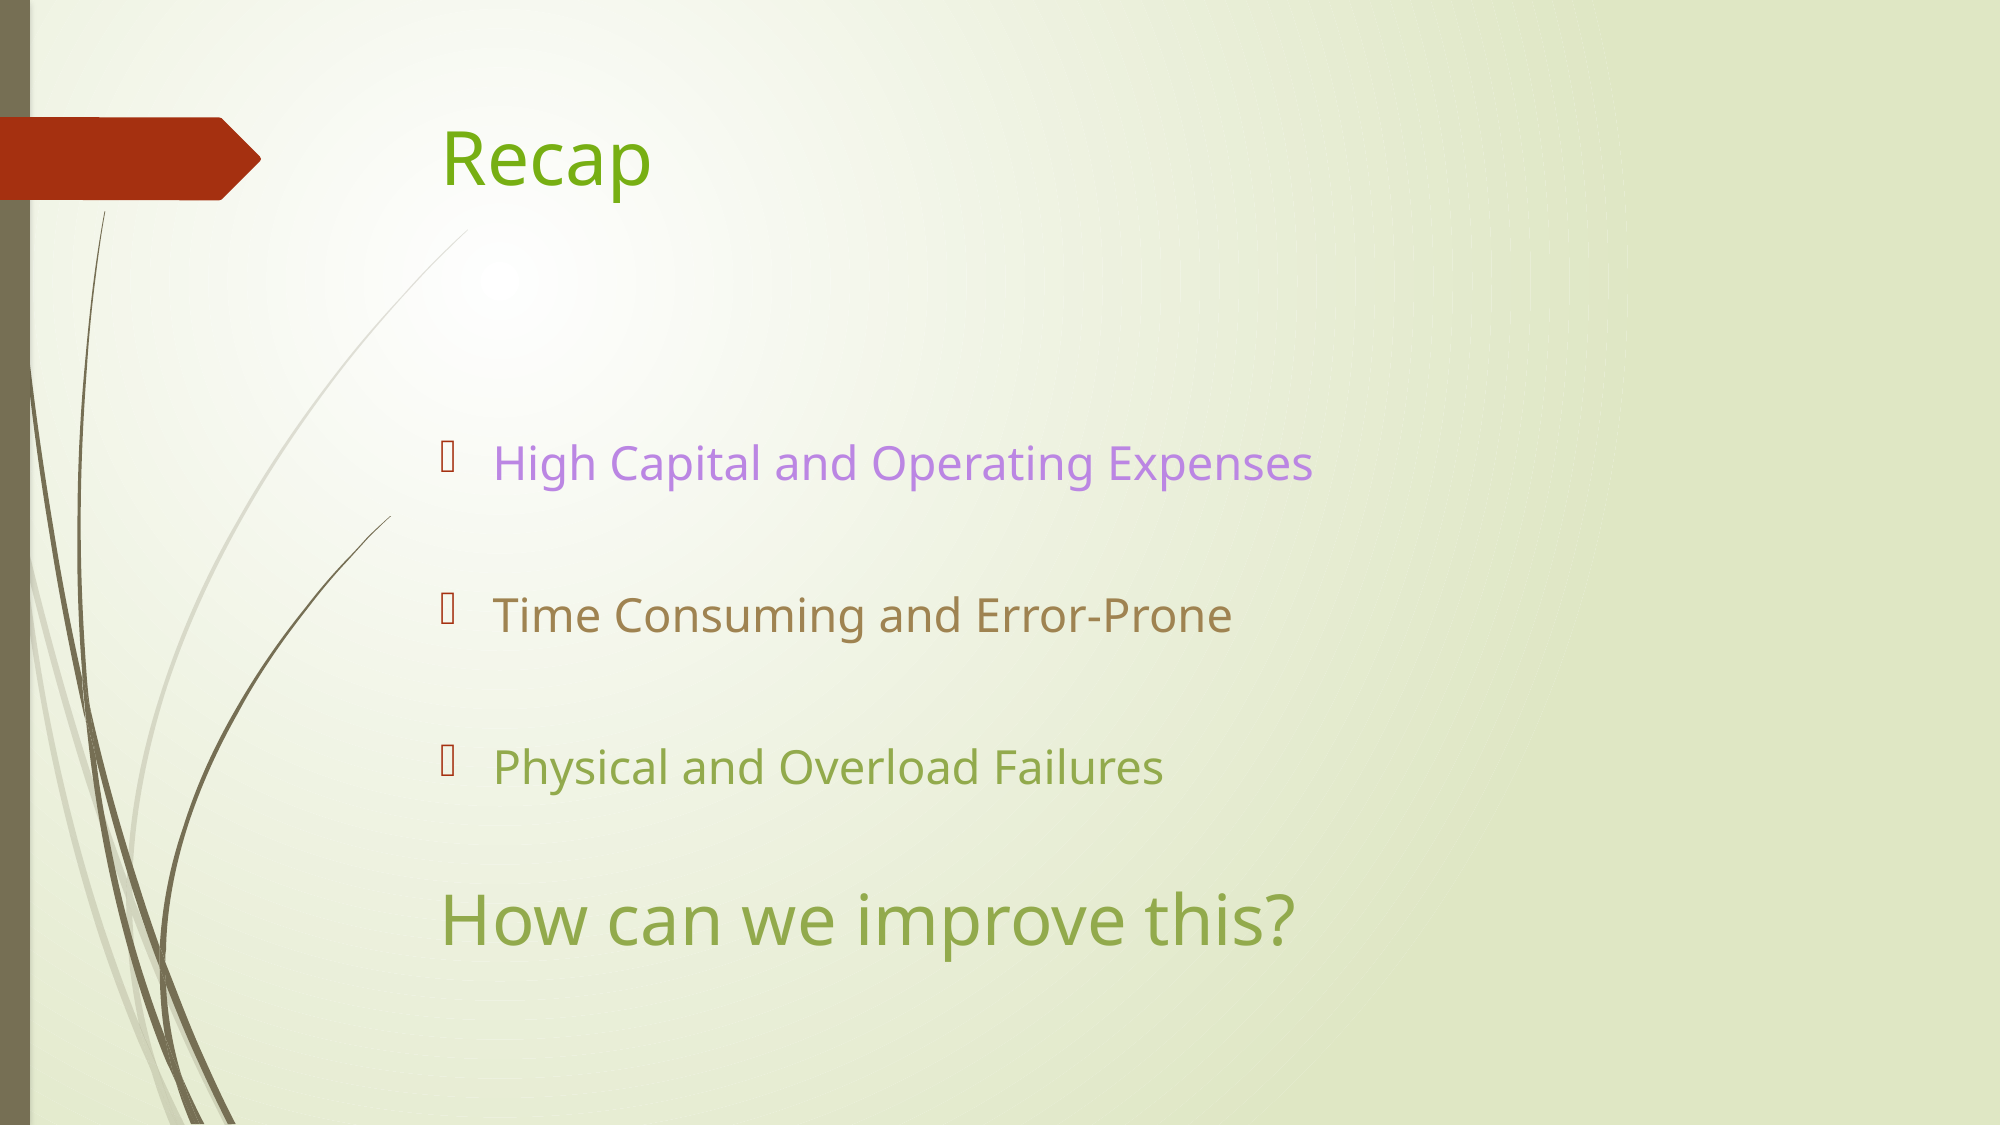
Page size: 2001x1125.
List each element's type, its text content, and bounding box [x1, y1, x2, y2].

title Recap [425, 102, 1888, 313]
list High Capital and Operating Expenses Time Consuming and Error-Prone Physical and Overload Failures How can we improve this? [424, 350, 1888, 970]
